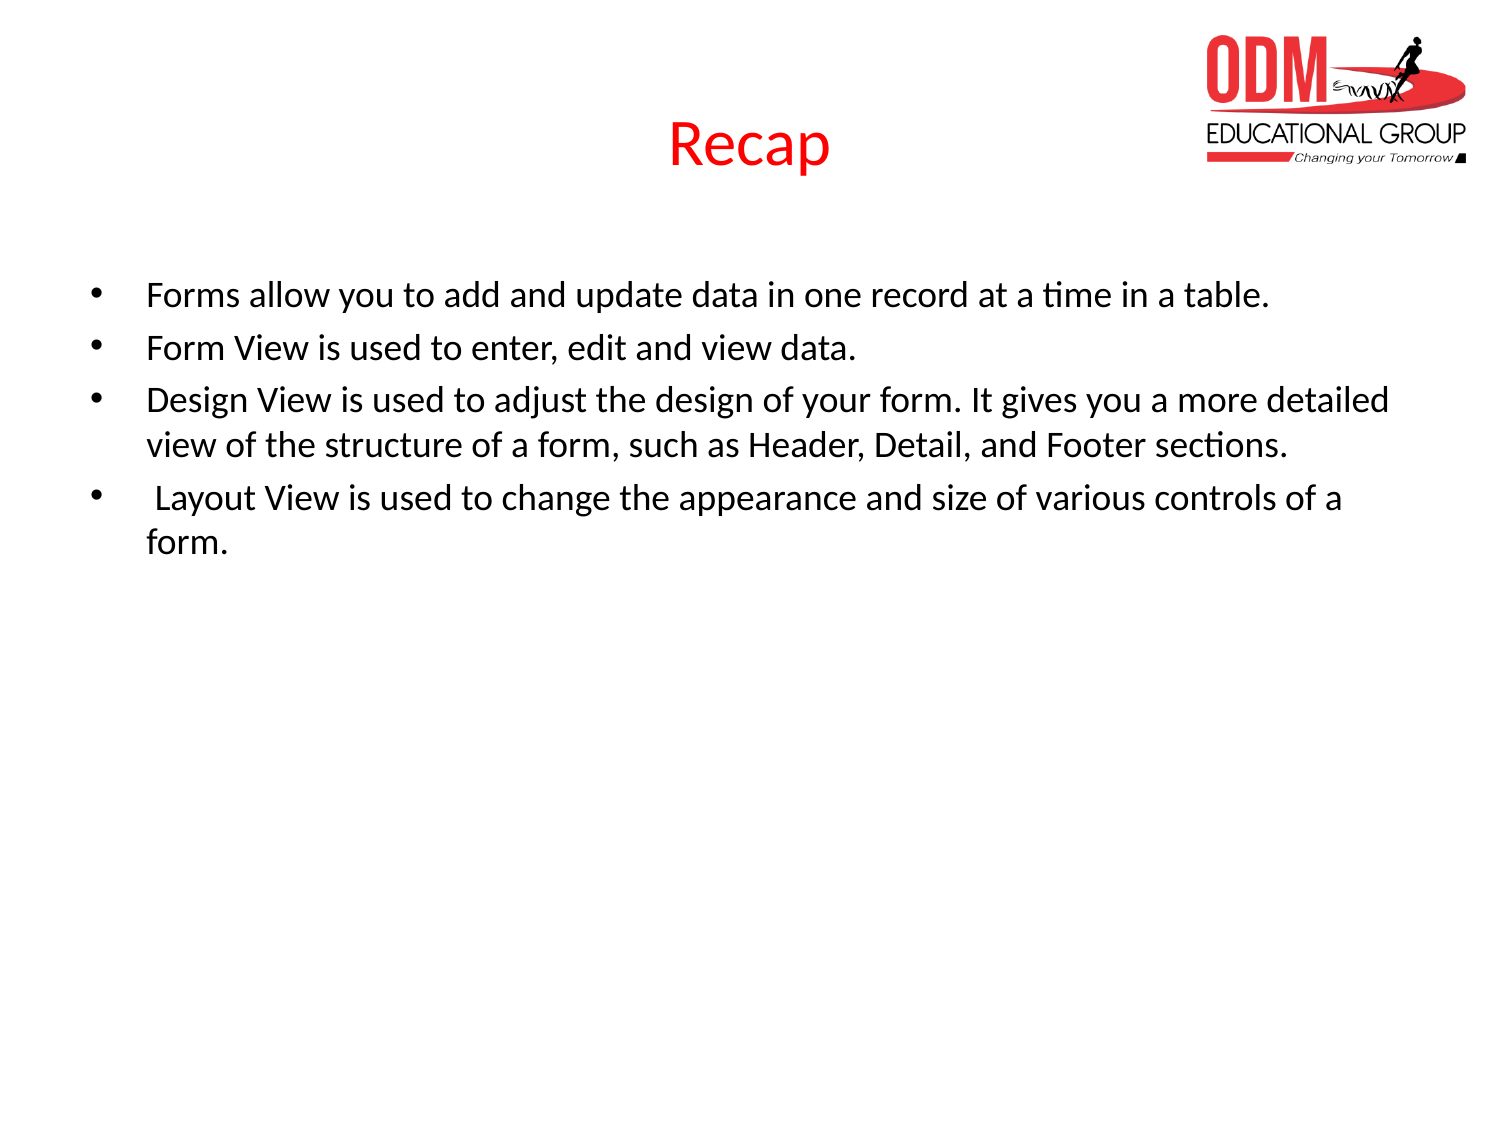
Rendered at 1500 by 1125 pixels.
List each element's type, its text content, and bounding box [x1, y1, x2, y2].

picture [1206, 34, 1467, 164]
title Recap [75, 45, 1425, 233]
list Forms allow you to add and update data in one record at a time in a table. Form View is used to enter, edit and view data. Design View is used to adjust the design of your form. It gives you a more detailed view of the structure of a form, such as Header, Detail, and Footer sections. Layout View is used to change the appearance and size of various controls of a form. [75, 262, 1425, 1005]
